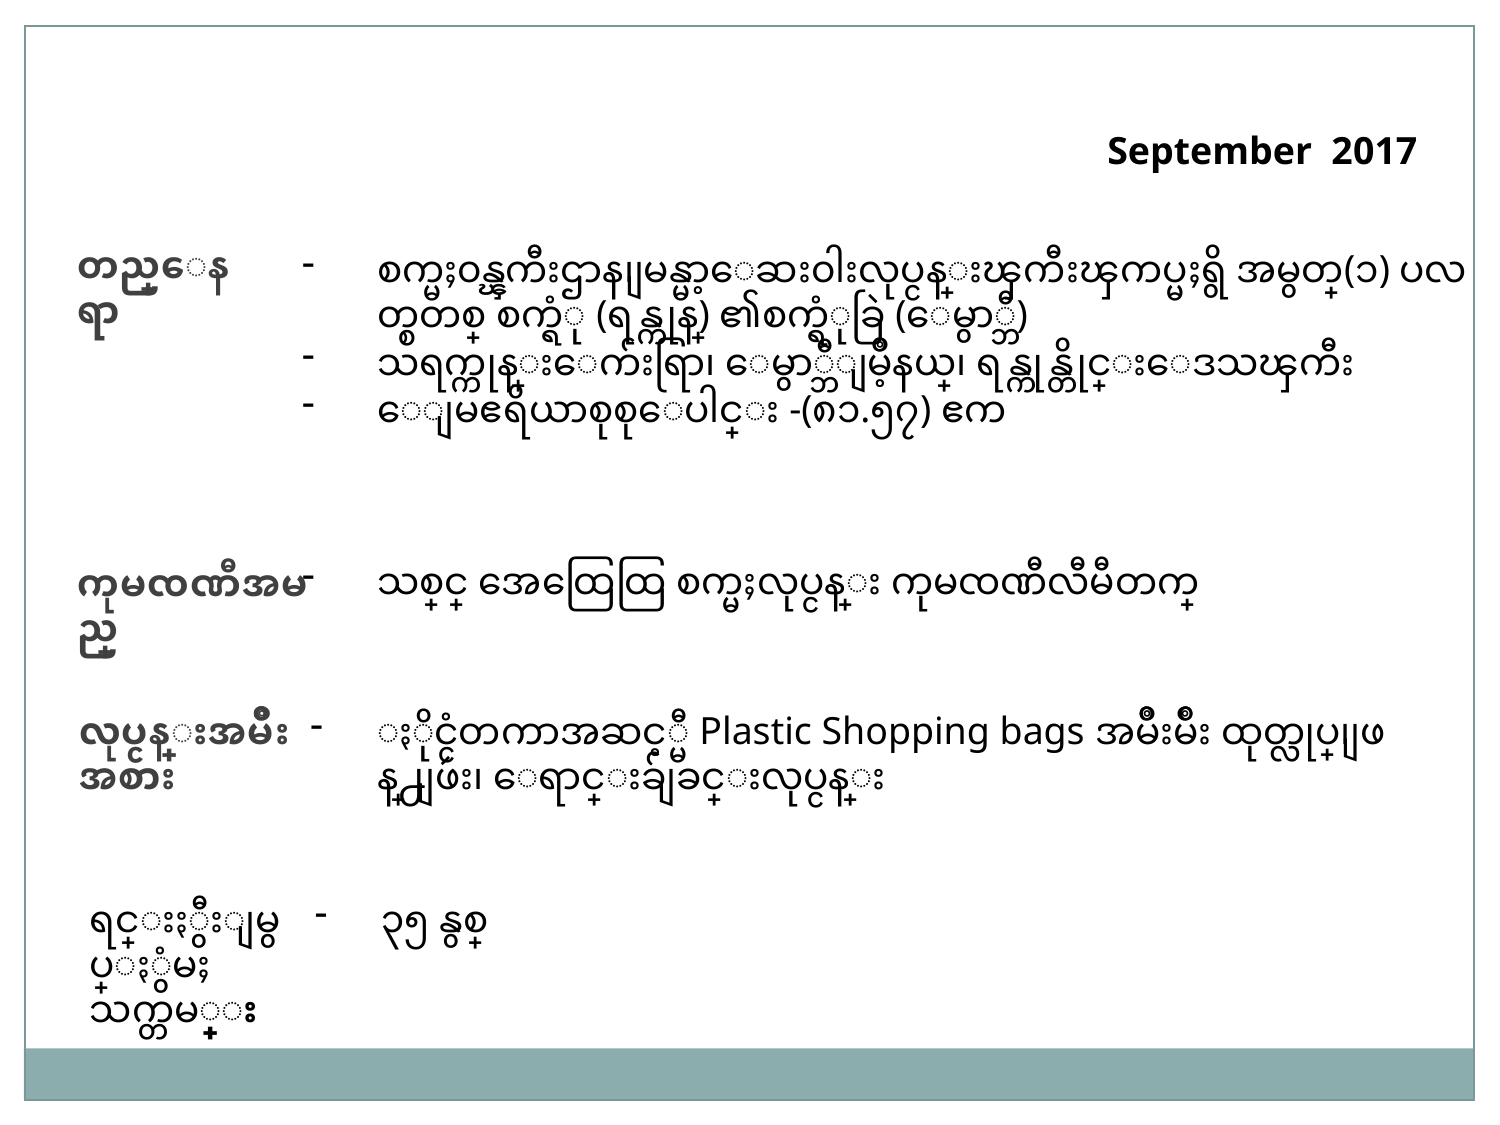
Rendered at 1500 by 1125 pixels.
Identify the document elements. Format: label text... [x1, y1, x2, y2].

text_box စက္မႈ၀န္ၾကီးဌာန၊ျမန္မာ့ေဆး၀ါးလုပ္ငန္းၾကီးၾကပ္မႈရွိ အမွတ္(၁) ပလတ္စတစ္ စက္ရံု (ရန္ကုန္) ၏စက္ရံုခြဲ (ေမွာ္ဘီ) သရက္ကုန္းေက်းရြာ၊ ေမွာ္ဘီျမိဳ့နယ္၊ ရန္ကုန္တိုင္းေဒသၾကီး ေျမဧရိယာစုစုေပါင္း -(၈၁.၅၇) ဧက [287, 237, 1488, 438]
text_box ႏိုင္ငံတကာအဆင့္မီ Plastic Shopping bags အမ်ိဳးမ်ိဳး ထုတ္လုပ္၊ျဖန္႕ျဖဴး၊ ေရာင္းခ်ျခင္းလုပ္ငန္း [295, 699, 1434, 853]
text_box ရင္းႏွီးျမွပ္ႏွံမႈ သက္တမ္း [74, 887, 300, 1038]
text_box လုပ္ငန္းအမ်ိဳးအစား [64, 699, 313, 805]
text_box ၃၅ နွစ္ [299, 887, 588, 948]
text_box [0, 0, 1500, 113]
text_box ကုမၸဏီအမည္ [62, 551, 325, 657]
text_box September 2017 [1087, 74, 1438, 180]
text_box သစ္လြင္ အေထြေထြ စက္မႈလုပ္ငန္း ကုမၸဏီလီမီတက္ [287, 549, 1425, 610]
text_box တည္ေနရာ [62, 233, 288, 384]
